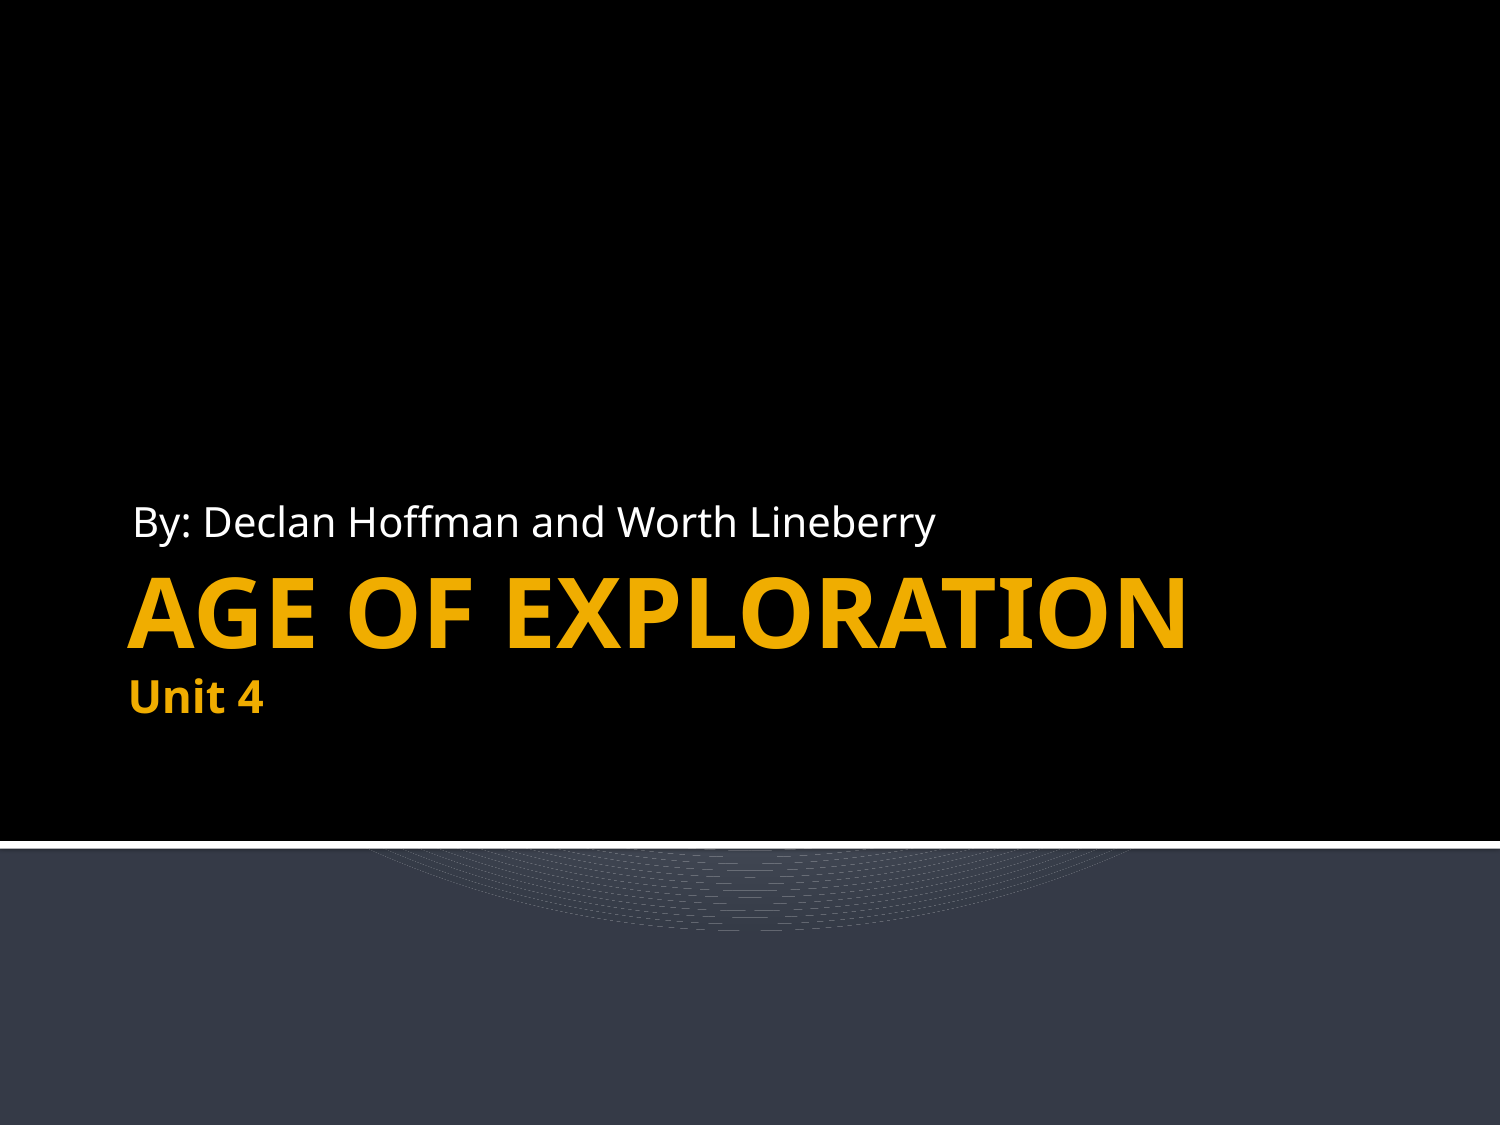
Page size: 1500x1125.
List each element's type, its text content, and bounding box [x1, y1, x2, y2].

title AGE OF EXPLORATION Unit 4 [112, 550, 1438, 825]
subtitle By: Declan Hoffman and Worth Lineberry [112, 299, 1438, 546]
